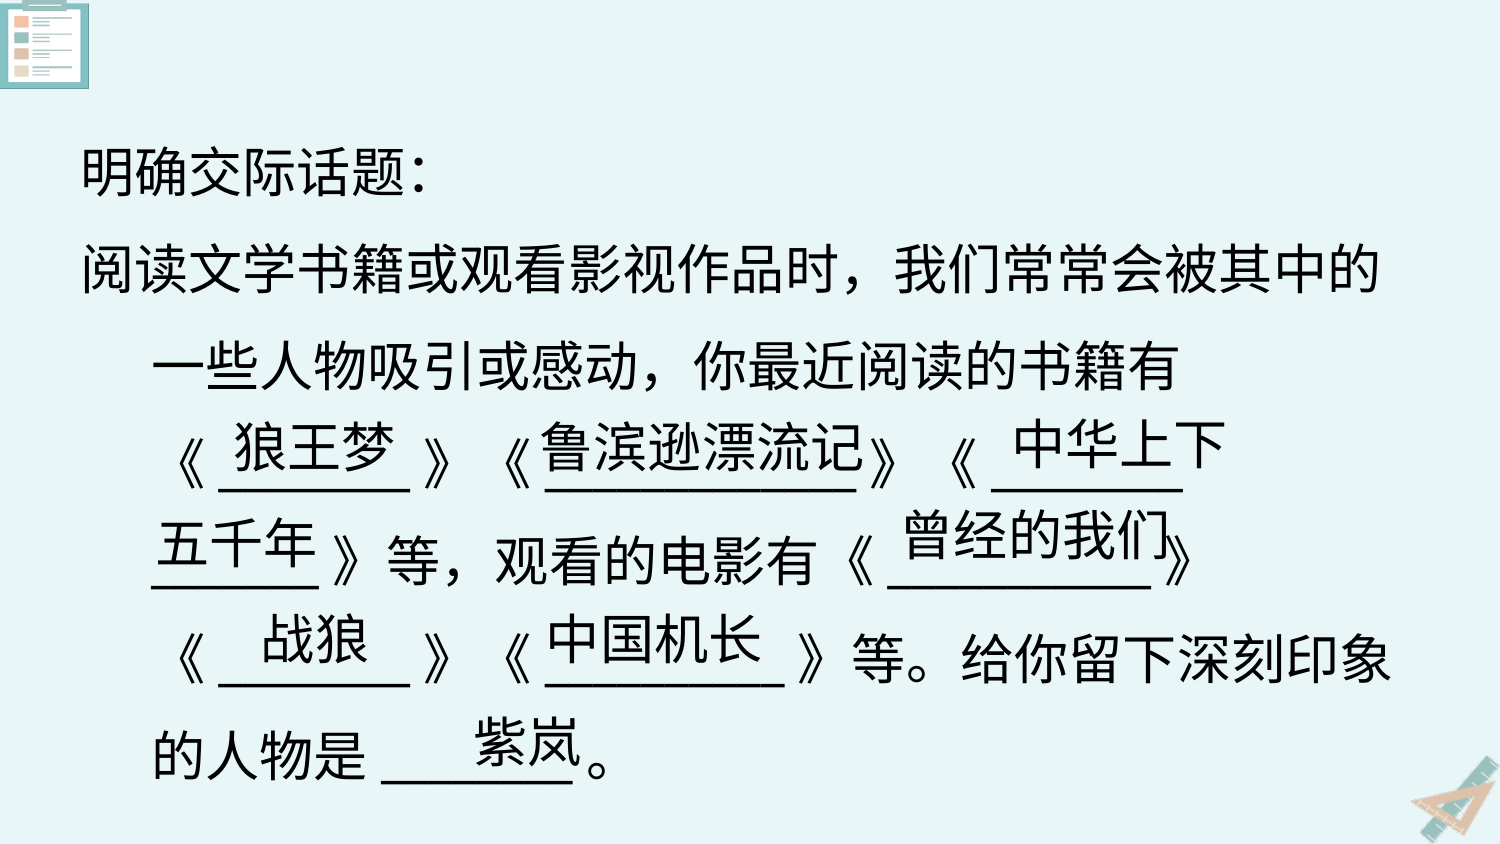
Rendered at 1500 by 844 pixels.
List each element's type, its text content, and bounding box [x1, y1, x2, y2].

text_box 五千年 [140, 501, 334, 582]
text_box 鲁滨逊漂流记 [524, 405, 880, 486]
text_box 狼王梦 [218, 405, 412, 486]
text_box 中华上下 [996, 402, 1286, 483]
text_box 战狼 [246, 597, 385, 678]
text_box 中国机长 [531, 597, 778, 678]
picture [1411, 755, 1500, 844]
text_box 明确交际话题： 阅读文学书籍或观看影视作品时，我们常常会被其中的一些人物吸引或感动，你最近阅读的书籍有《________》《_____________》《________ _______》等，观看的电影有《___________》《________》《__________》等。给你留下深刻印象的人物是________。 [80, 105, 1418, 739]
text_box 曾经的我们 [885, 494, 1186, 574]
picture [0, 0, 89, 89]
text_box 紫岚 [458, 700, 598, 781]
